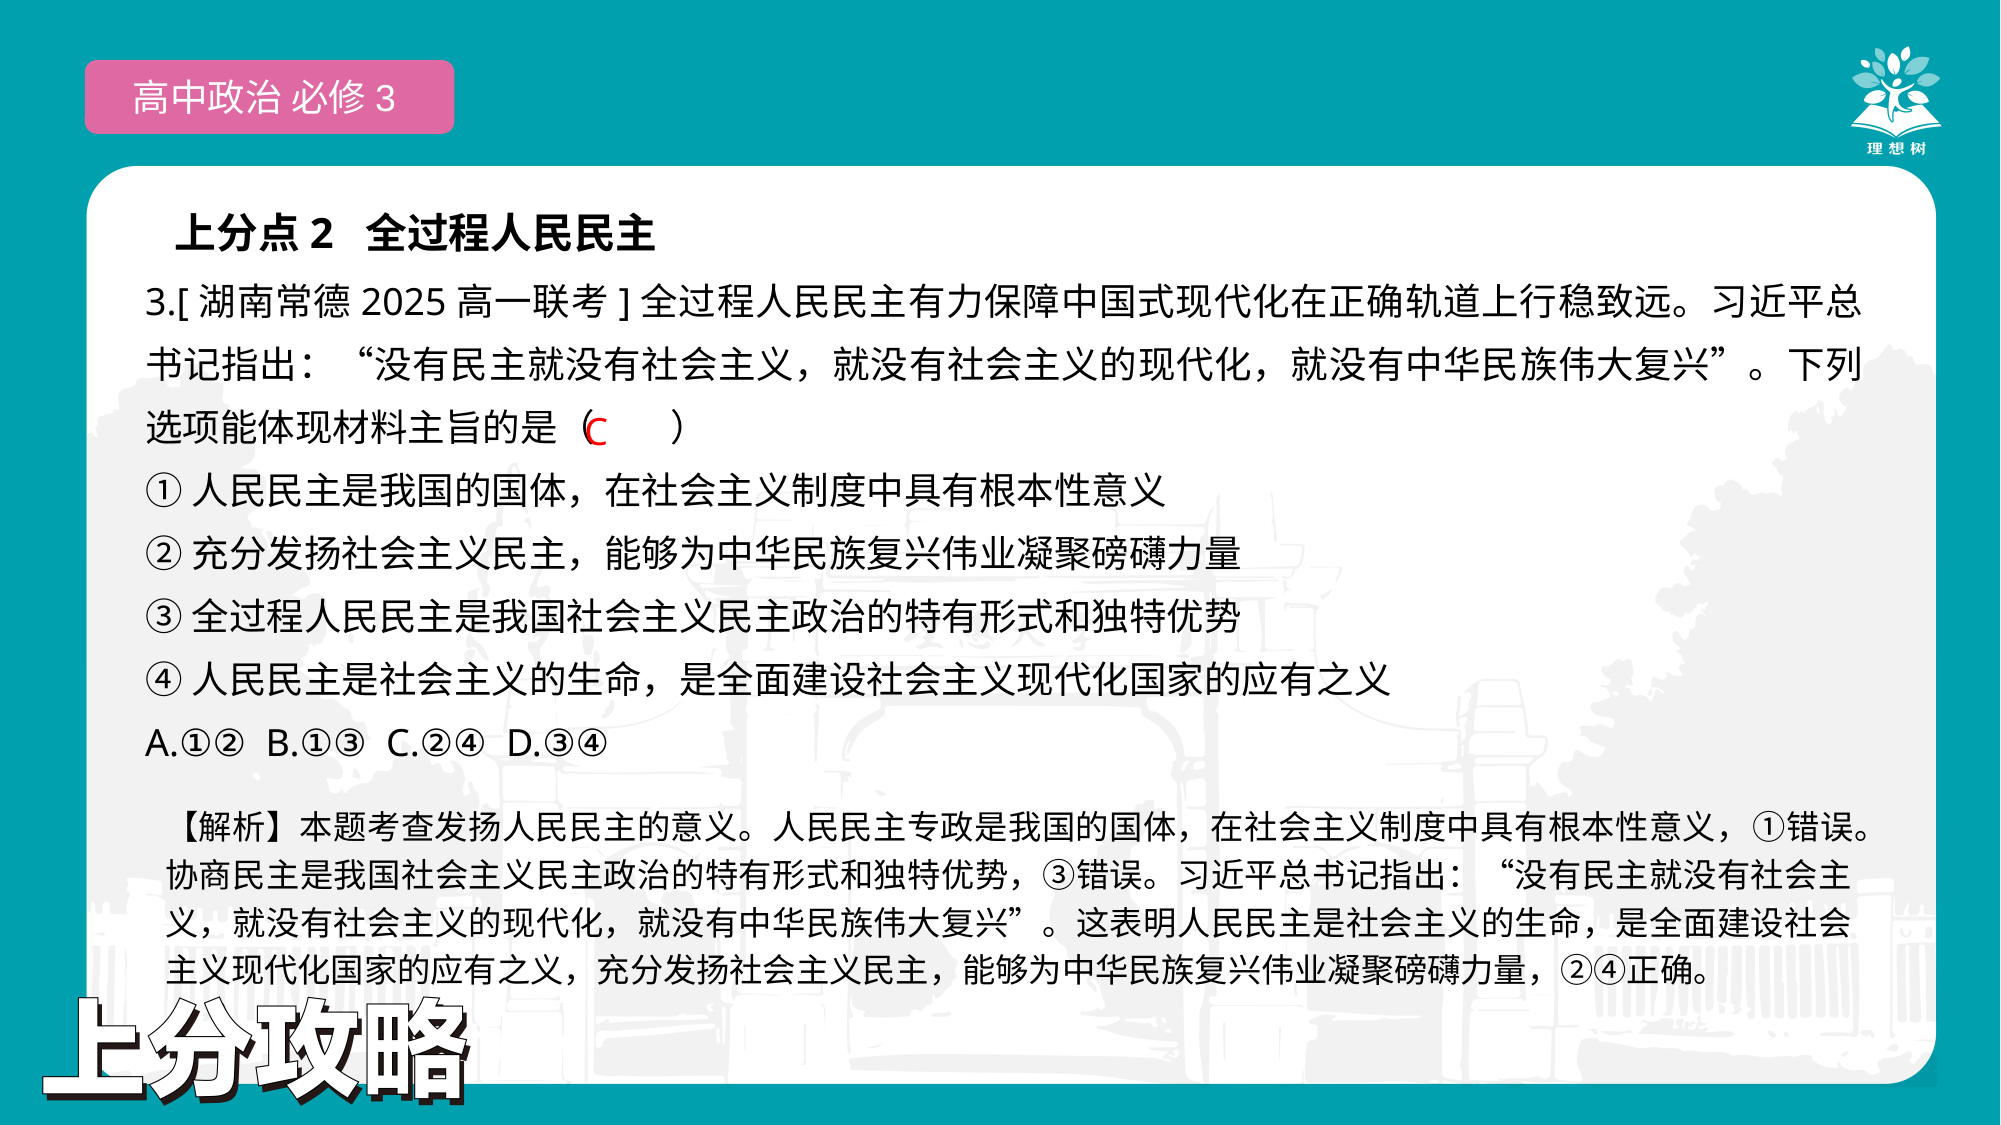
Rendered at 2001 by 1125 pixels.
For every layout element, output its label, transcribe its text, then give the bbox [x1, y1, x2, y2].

text_box 3.[湖南常德2025高一联考]全过程人民民主有力保障中国式现代化在正确轨道上行稳致远。习近平总书记指出：“没有民主就没有社会主义，就没有社会主义的现代化，就没有中华民族伟大复兴”。下列选项能体现材料主旨的是（ ） ①人民民主是我国的国体，在社会主义制度中具有根本性意义 ②充分发扬社会主义民主，能够为中华民族复兴伟业凝聚磅礴力量 ③全过程人民民主是我国社会主义民主政治的特有形式和独特优势 ④人民民主是社会主义的生命，是全面建设社会主义现代化国家的应有之义 A.①② B.①③ C.②④ D.③④ [130, 252, 1880, 771]
text_box 上分点2 全过程人民民主 [159, 199, 1206, 264]
picture [0, 0, 2001, 1125]
text_box 高中政治 必修3 [83, 58, 456, 135]
text_box 【解析】本题考查发扬人民民主的意义。人民民主专政是我国的国体，在社会主义制度中具有根本性意义，①错误。协商民主是我国社会主义民主政治的特有形式和独特优势，③错误。习近平总书记指出：“没有民主就没有社会主义，就没有社会主义的现代化，就没有中华民族伟大复兴”。这表明人民民主是社会主义的生命，是全面建设社会主义现代化国家的应有之义，充分发扬社会主义民主，能够为中华民族复兴伟业凝聚磅礴力量，②④正确。 [150, 790, 1869, 997]
text_box C [559, 378, 677, 461]
